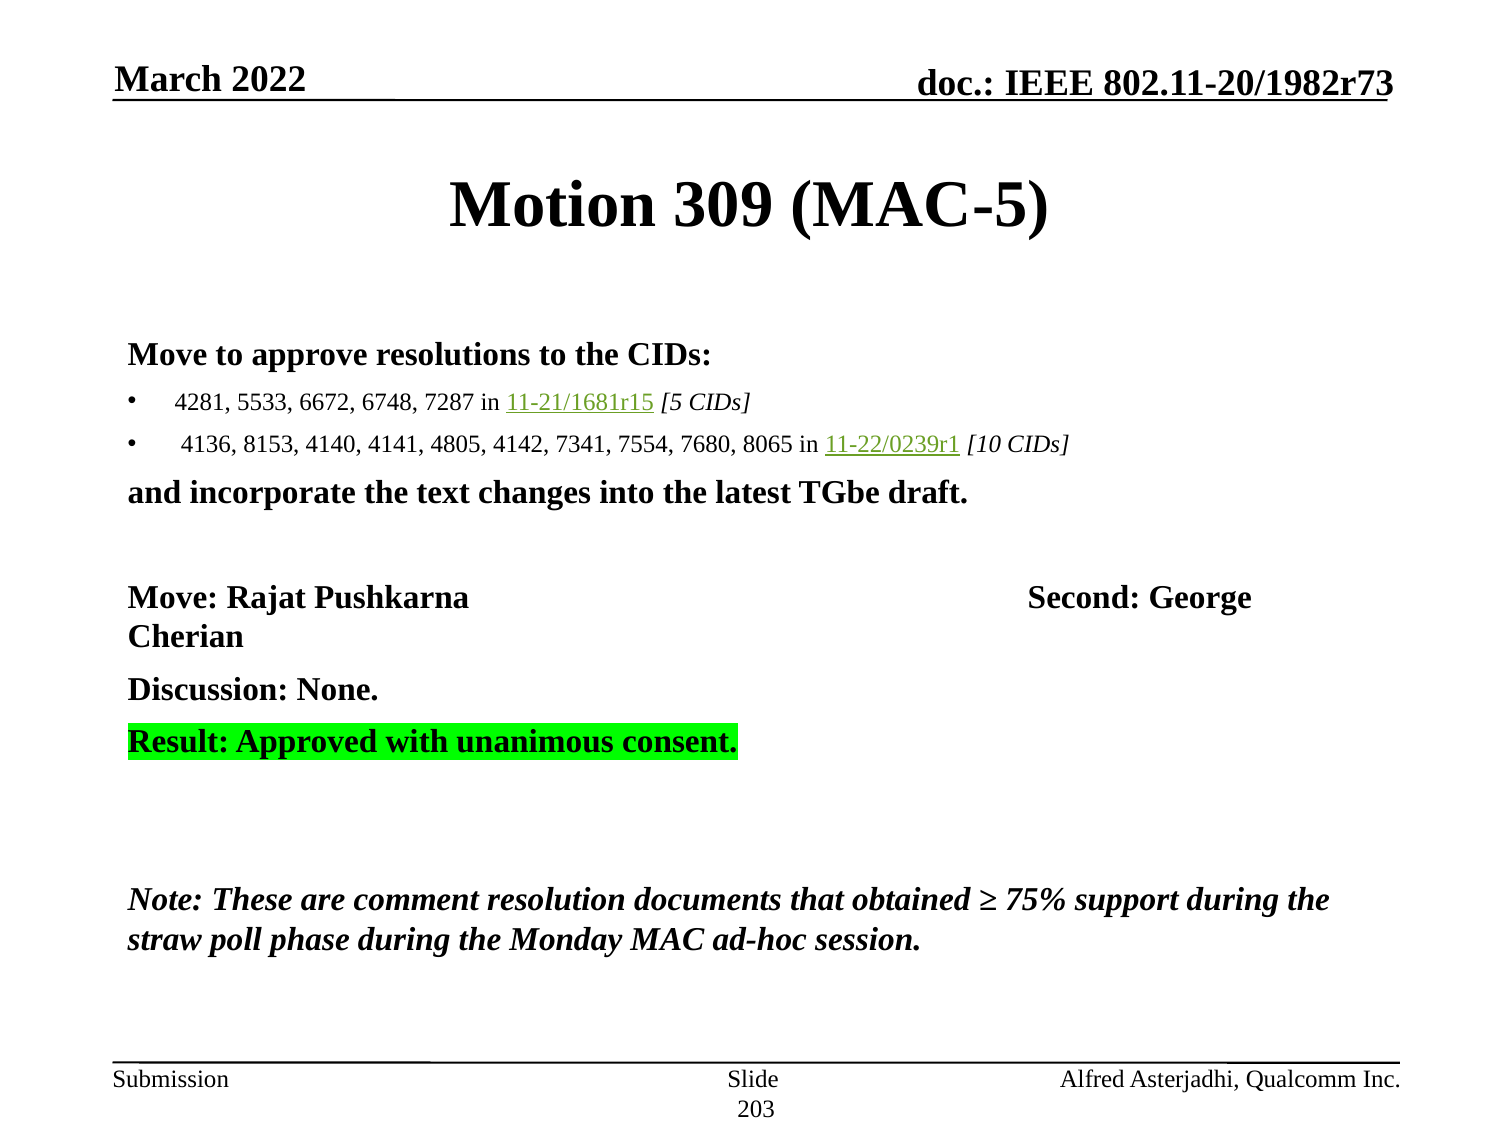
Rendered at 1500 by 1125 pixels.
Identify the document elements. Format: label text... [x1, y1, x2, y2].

title Motion 309 (MAC-5) [112, 112, 1388, 288]
list Move to approve resolutions to the CIDs: 4281, 5533, 6672, 6748, 7287 in 11-21/1681r15 [5 CIDs] 4136, 8153, 4140, 4141, 4805, 4142, 7341, 7554, 7680, 8065 in 11-22/0239r1 [10 CIDs] and incorporate the text changes into the latest TGbe draft. Move: Rajat Pushkarna Second: George Cherian Discussion: None. Result: Approved with unanimous consent. Note: These are comment resolution documents that obtained ≥ 75% support during the straw poll phase during the Monday MAC ad-hoc session. [112, 324, 1388, 1063]
footer Alfred Asterjadhi, Qualcomm Inc. [878, 1061, 1402, 1093]
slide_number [114, 54, 423, 100]
slide_number Slide 203 [712, 1061, 800, 1123]
